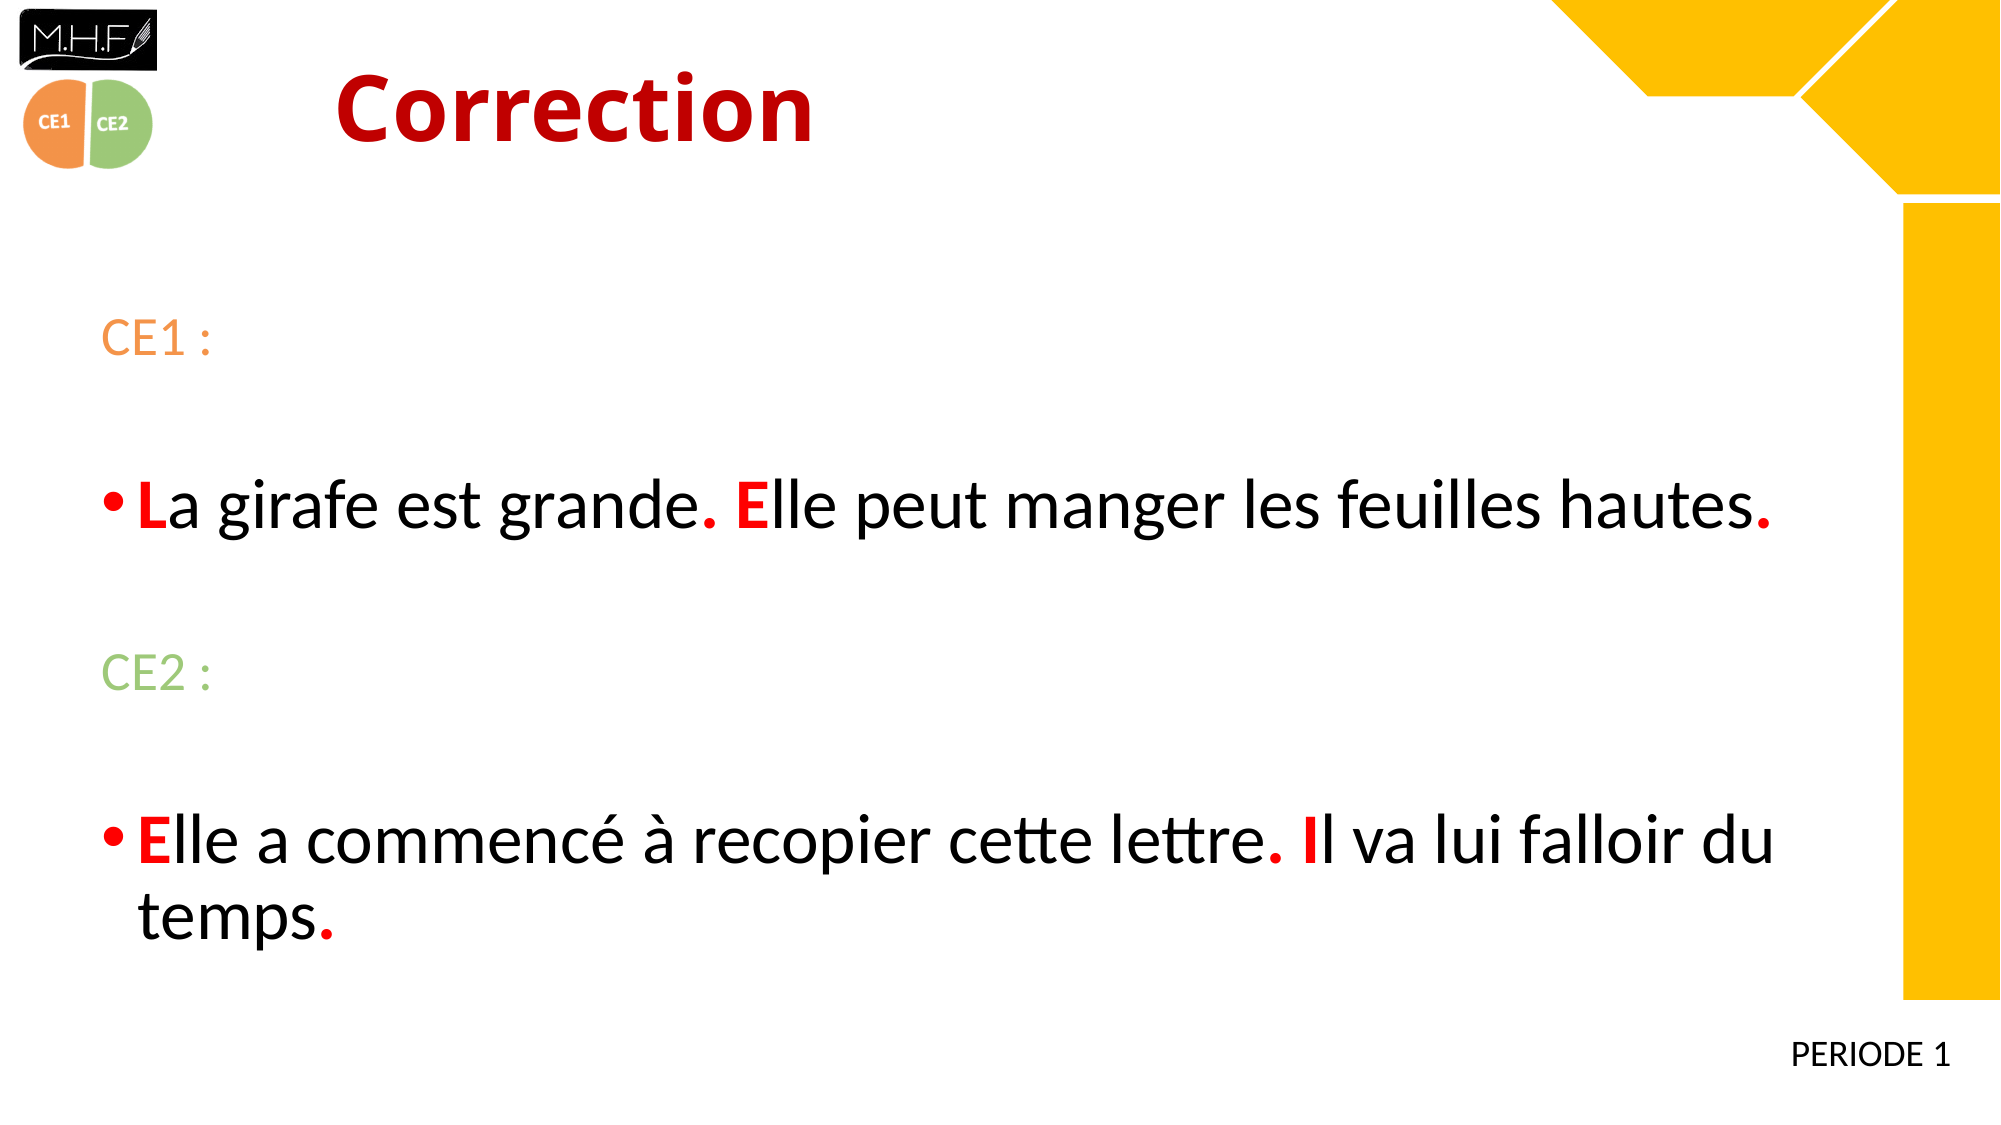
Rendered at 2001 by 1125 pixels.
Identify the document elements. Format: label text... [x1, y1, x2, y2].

text_box [1031, 299, 1853, 1014]
list CE1 : La girafe est grande. Elle peut manger les feuilles hautes. CE2 : Elle a commencé à recopier cette lettre. Il va lui falloir du temps. [86, 300, 1801, 1015]
text_box PERIODE 1 [1362, 1021, 1967, 1125]
text_box [1799, 0, 2000, 196]
text_box [1549, 0, 1892, 98]
text_box [1902, 202, 2000, 1001]
picture [1, 7, 177, 207]
title Correction [318, 3, 1865, 221]
